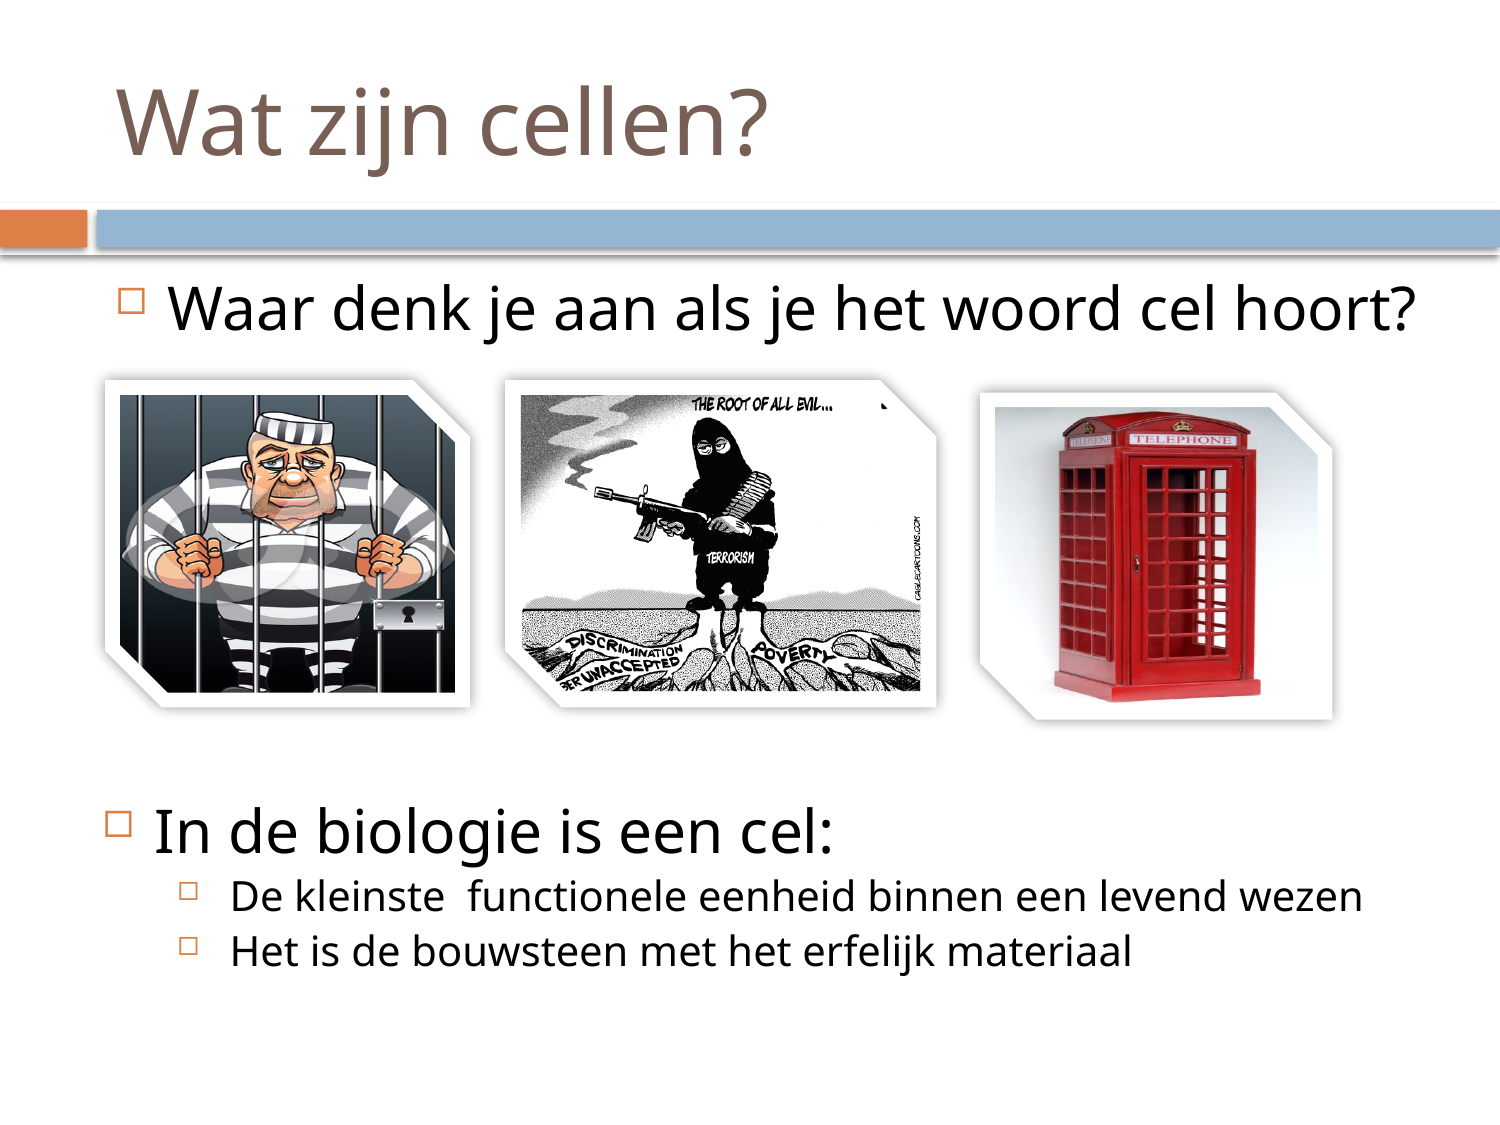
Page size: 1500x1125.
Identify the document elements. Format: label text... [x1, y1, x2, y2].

picture [112, 387, 463, 701]
picture [512, 387, 930, 701]
picture [987, 399, 1326, 713]
text_box In de biologie is een cel: De kleinste functionele eenheid binnen een levend wezen Het is de bouwsteen met het erfelijk materiaal [87, 800, 1425, 988]
title Wat zijn cellen? [100, 37, 1439, 201]
list Waar denk je aan als je het woord cel hoort? [100, 262, 1439, 726]
